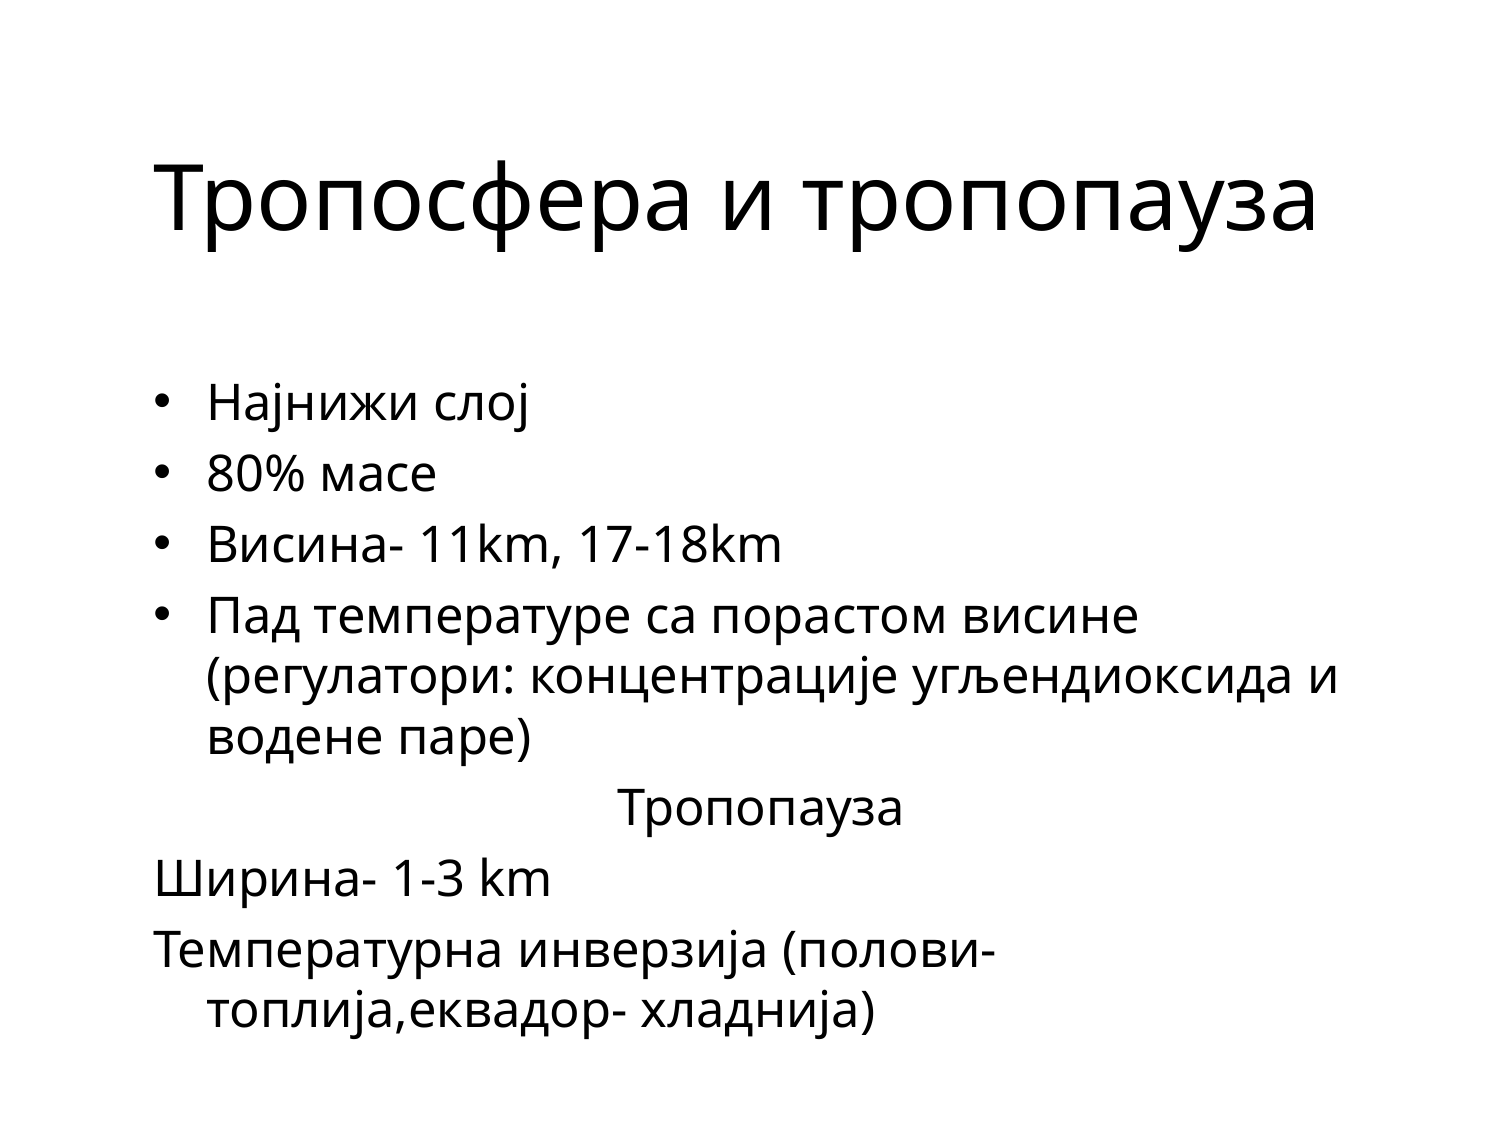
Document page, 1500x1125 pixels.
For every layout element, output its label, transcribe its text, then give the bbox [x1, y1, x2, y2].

list Најнижи слој 80% масе Висина- 11km, 17-18km Пад температуре са порастом висине (регулатори: концентрације угљендиоксида и водене паре) Тропопауза Ширина- 1-3 km Температурна инверзија (полови-топлија,еквадор- хладнија) [138, 362, 1385, 1050]
title Тропосфера и тропопауза [112, 99, 1388, 288]
